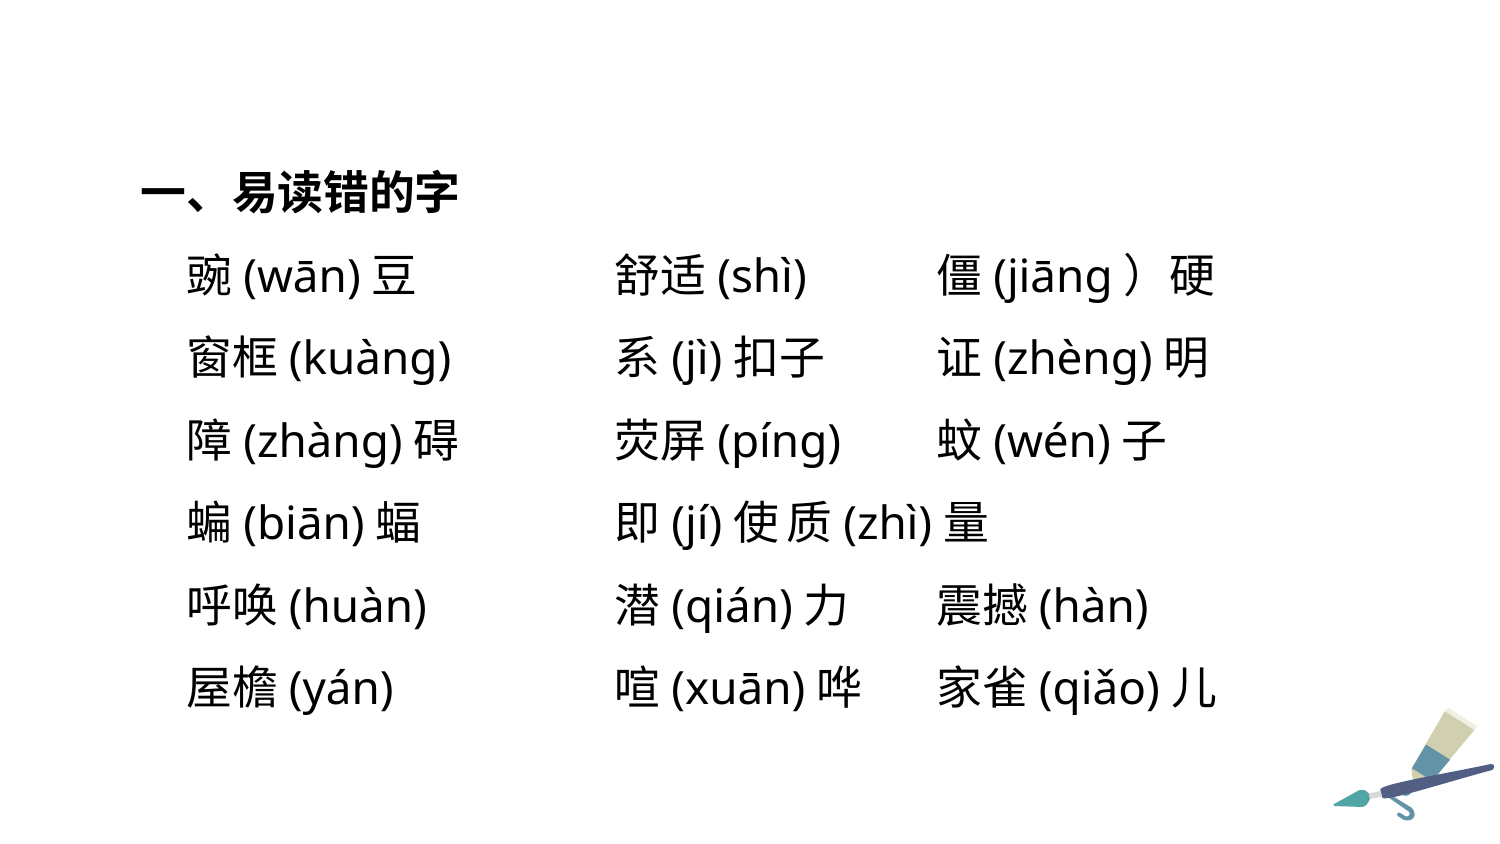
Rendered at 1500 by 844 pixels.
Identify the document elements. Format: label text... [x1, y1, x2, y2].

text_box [1358, 708, 1481, 844]
text_box 一、易读错的字 豌(wān)豆 舒适(shì) 僵(jiāng）硬 窗框(kuàng) 系(jì)扣子 证(zhèng)明 障(zhàng)碍 荧屏(píng) 蚊(wén)子 蝙(biān)蝠 即(jí)使 质(zhì)量 呼唤(huàn) 潜(qián)力 震撼(hàn) 屋檐(yán) 喧(xuān)哗 家雀(qiǎo)儿 [125, 129, 1378, 722]
